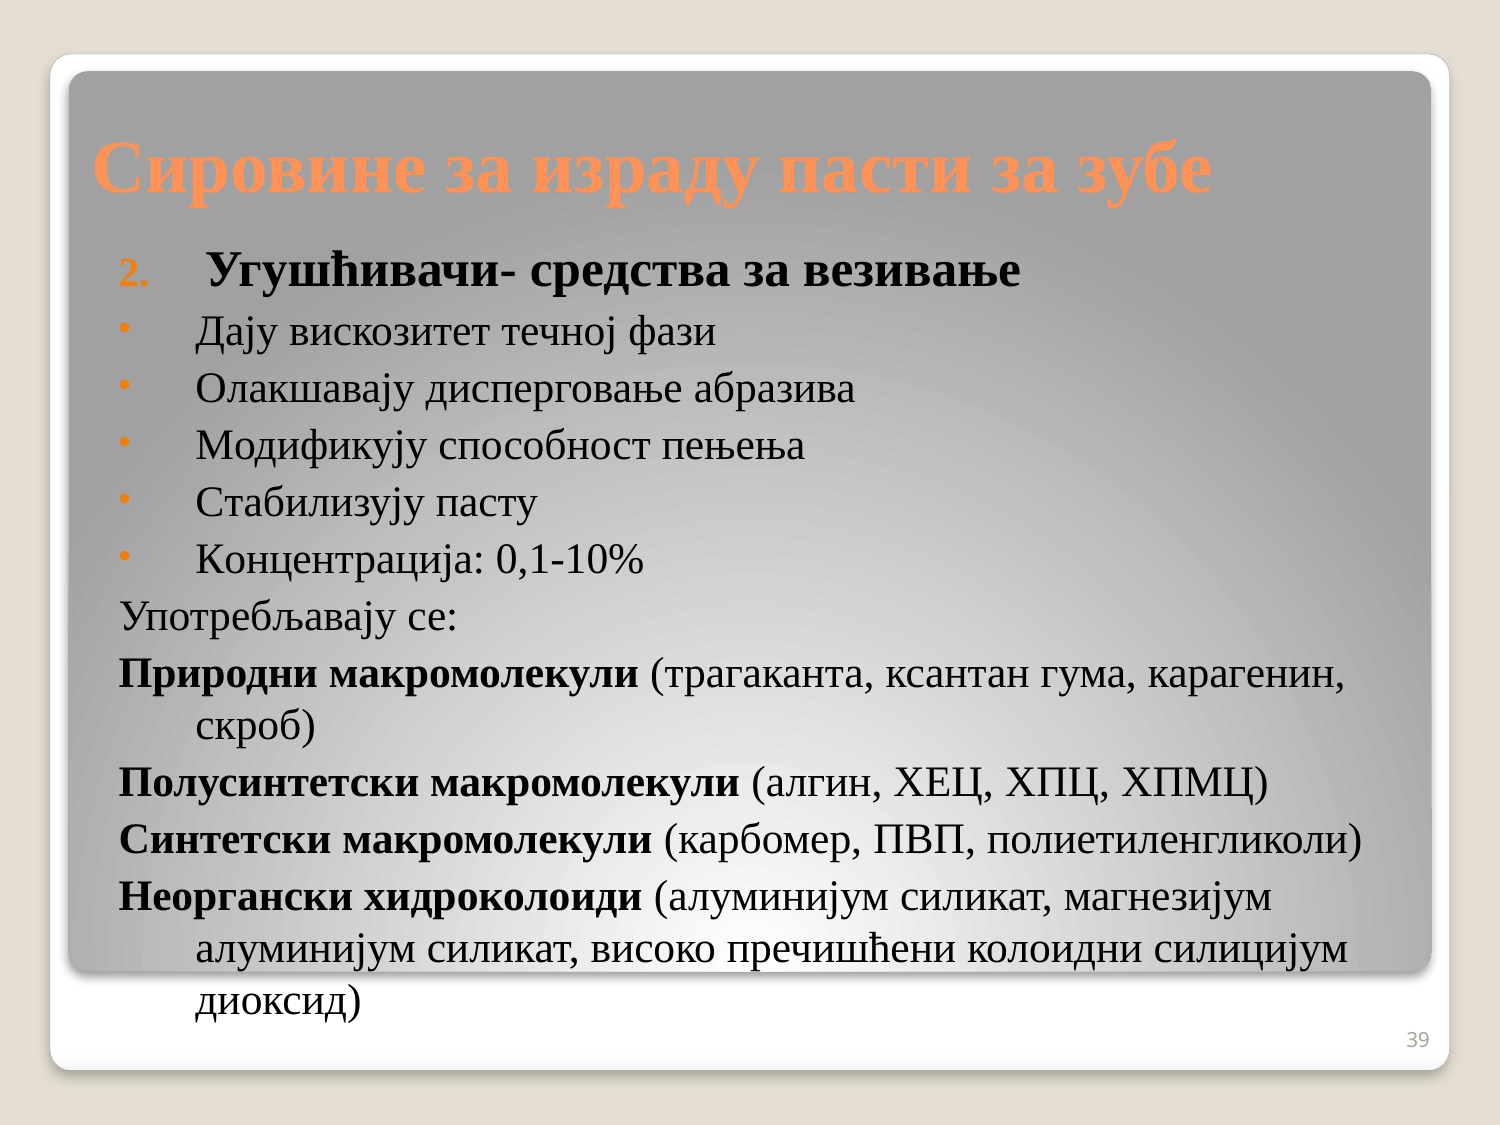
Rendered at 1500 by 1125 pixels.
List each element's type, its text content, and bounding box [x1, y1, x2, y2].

slide_number 39 [1369, 1002, 1445, 1063]
list Угушћивачи- средства за везивање Дају вискозитет течној фази Олакшавају дисперговање абразива Модификују способност пењења Стабилизују пасту Концентрација: 0,1-10% Употребљавају се: Природни макромолекули (трагаканта, ксантан гума, карагенин, скроб) Полусинтетски макромолекули (алгин, ХЕЦ, ХПЦ, ХПМЦ) Синтетски макромолекули (карбомер, ПВП, полиетиленгликоли) Неоргански хидроколоиди (алуминијум силикат, магнезијум алуминијум силикат, високо пречишћени колоидни силицијум диоксид) [88, 219, 1420, 1047]
title Сировине за израду пасти за зубе [76, 42, 1420, 216]
